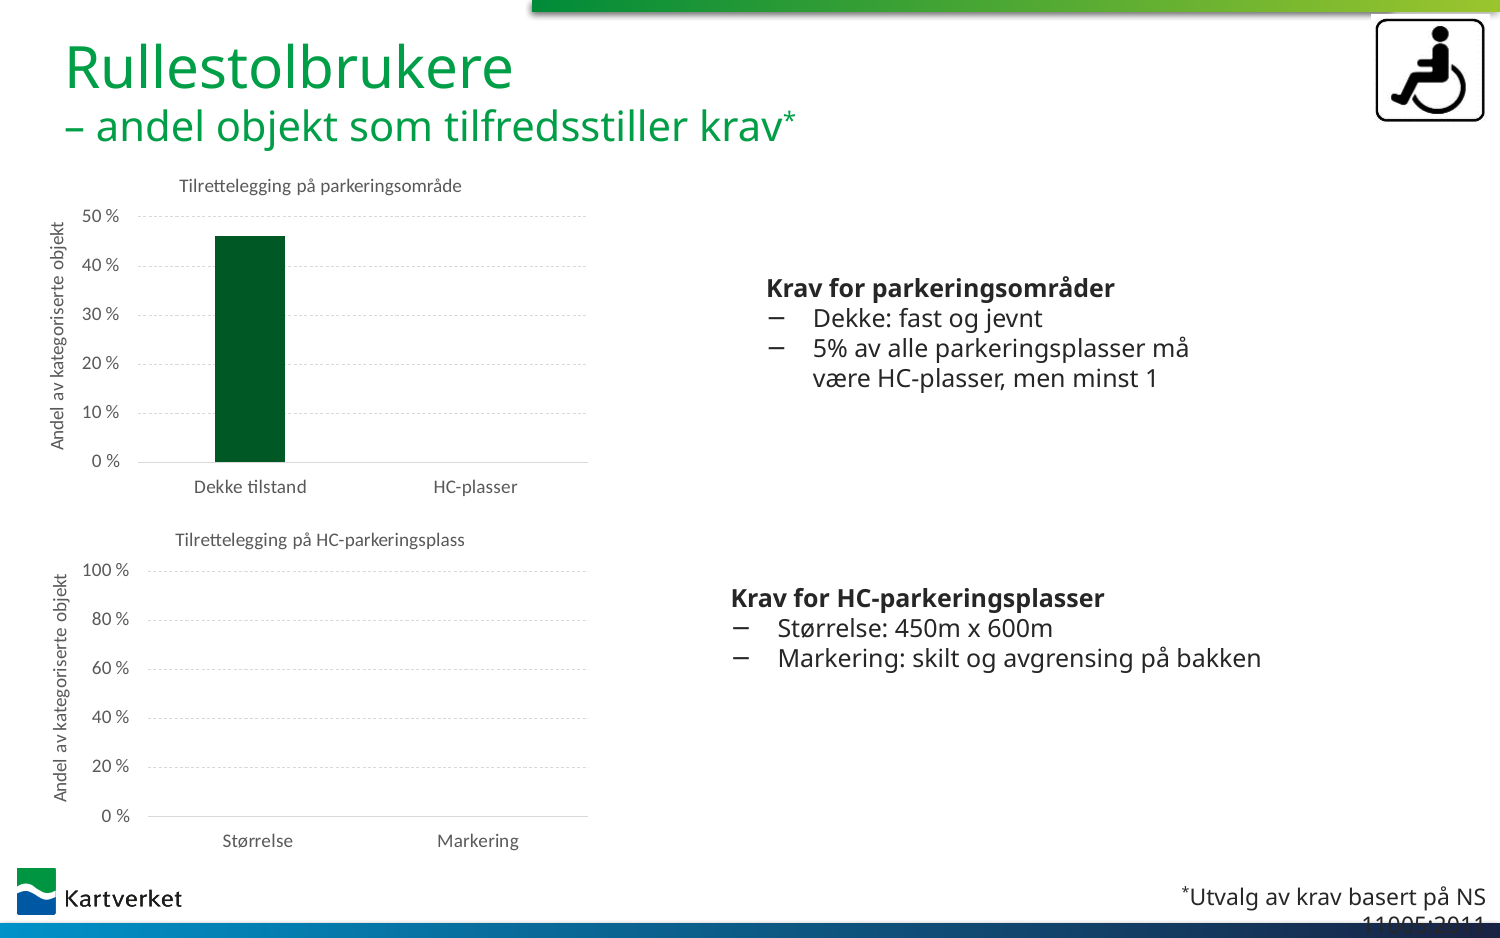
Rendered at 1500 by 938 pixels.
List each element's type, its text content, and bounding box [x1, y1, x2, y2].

text_box *Utvalg av krav basert på NS 11005:2011 [1068, 873, 1500, 938]
picture [1371, 13, 1491, 127]
text_box Rullestolbrukere – andel objekt som tilfredsstiller krav* [49, 23, 1431, 158]
picture [41, 520, 599, 859]
picture [41, 166, 599, 505]
text_box Krav for parkeringsområder Dekke: fast og jevnt 5% av alle parkeringsplasser må være HC-plasser, men minst 1 [751, 264, 1232, 400]
text_box Krav for HC-parkeringsplasser Størrelse: 450m x 600m Markering: skilt og avgrensing på bakken [715, 574, 1278, 680]
